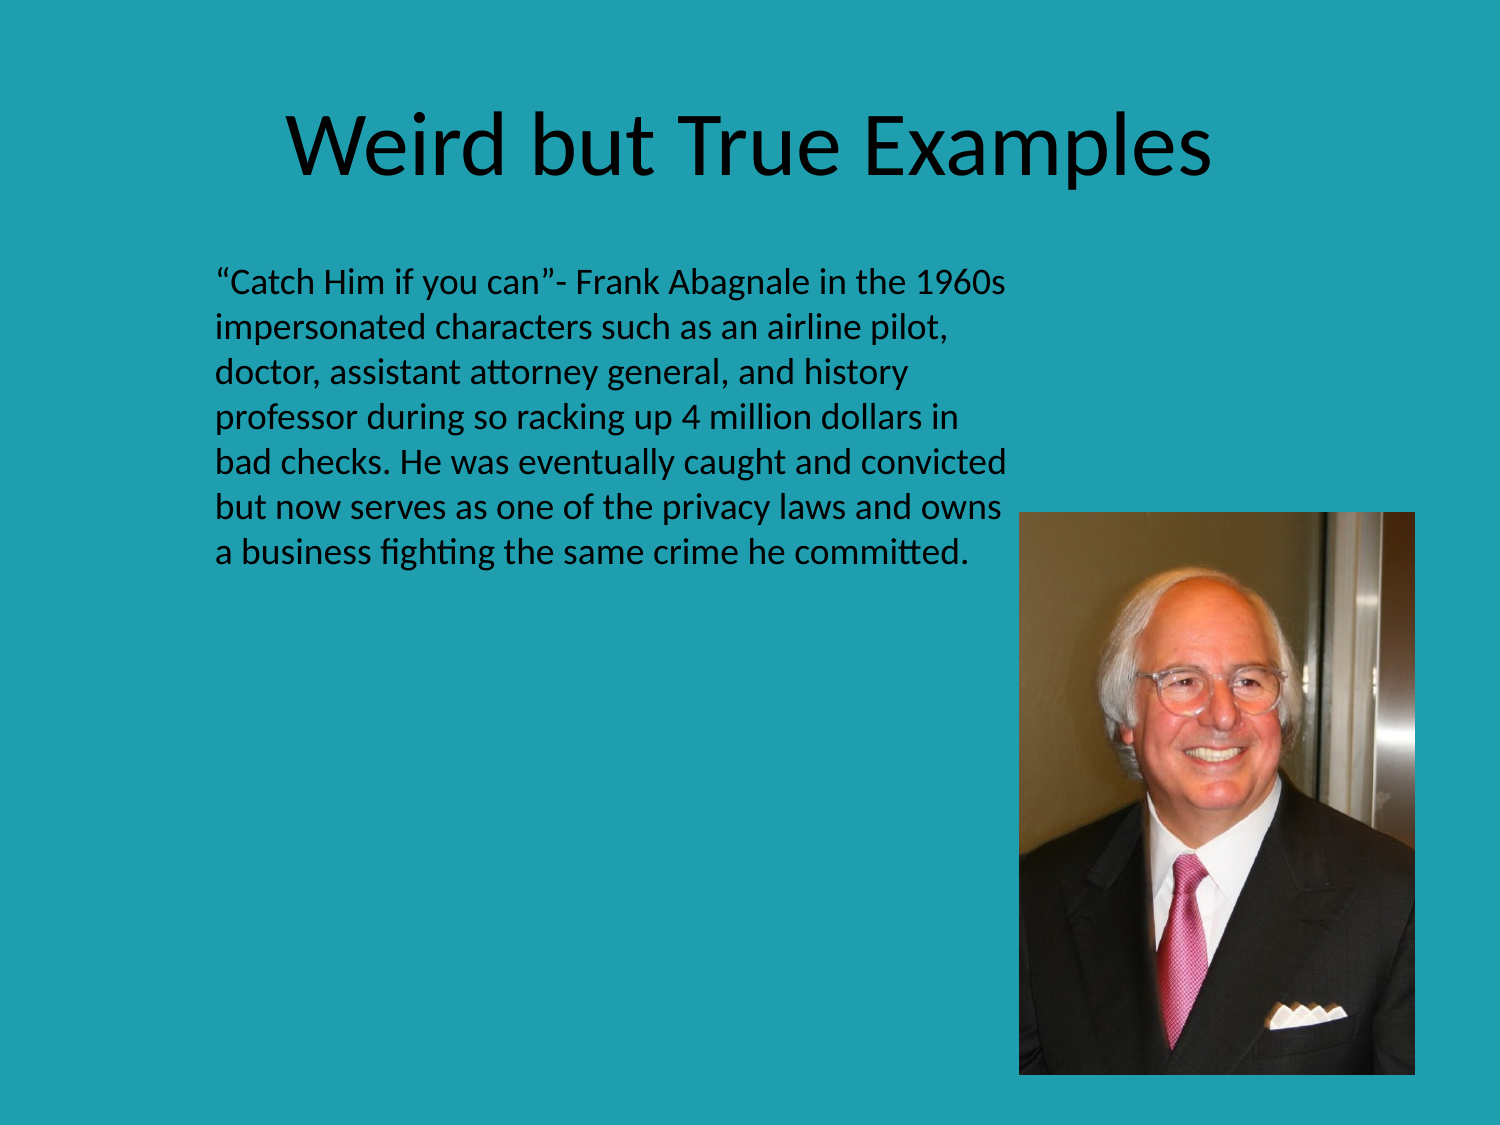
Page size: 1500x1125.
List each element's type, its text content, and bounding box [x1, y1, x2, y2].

picture [1019, 512, 1415, 1076]
text_box “Catch Him if you can”- Frank Abagnale in the 1960s impersonated characters such as an airline pilot, doctor, assistant attorney general, and history professor during so racking up 4 million dollars in bad checks. He was eventually caught and convicted but now serves as one of the privacy laws and owns a business fighting the same crime he committed. [199, 249, 1025, 580]
title Weird but True Examples [75, 45, 1425, 233]
